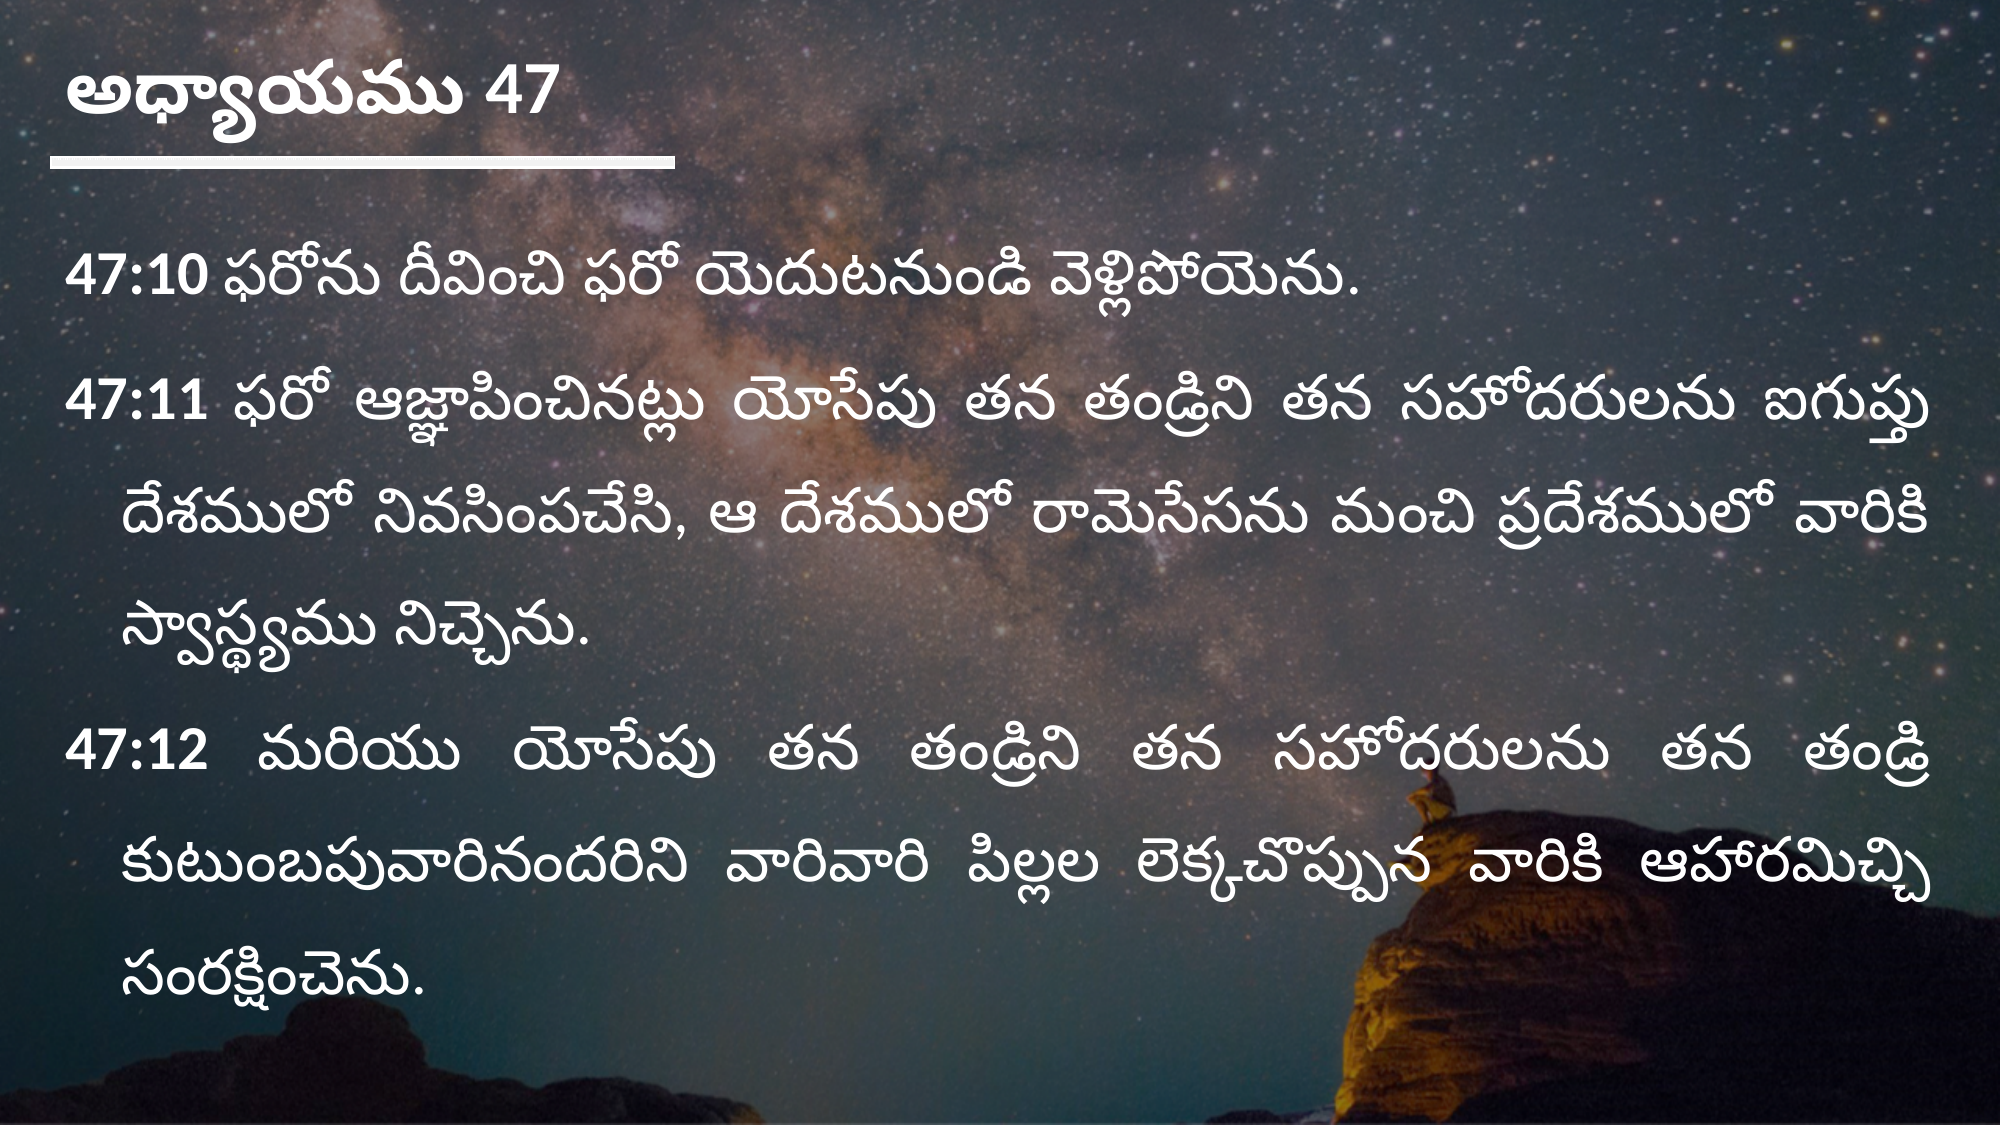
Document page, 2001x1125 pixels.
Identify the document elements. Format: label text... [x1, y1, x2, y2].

title అధ్యాయము 47 [50, 0, 1925, 167]
picture [0, 0, 2000, 1125]
list 47:10 ఫరోను దీవించి ఫరో యెదుటనుండి వెళ్లిపోయెను. 47:11 ఫరో ఆజ్ఞాపించినట్లు యోసేపు తన తండ్రిని తన సహోదరులను ఐగుప్తు దేశములో నివసింపచేసి, ఆ దేశములో రామెసేసను మంచి ప్రదేశములో వారికి స్వాస్థ్యము నిచ్చెను. 47:12 మరియు యోసేపు తన తండ్రిని తన సహోదరులను తన తండ్రి కుటుంబపువారినందరిని వారివారి పిల్లల లెక్కచొప్పున వారికి ఆహారమిచ్చి సంరక్షించెను. [50, 187, 1946, 1063]
